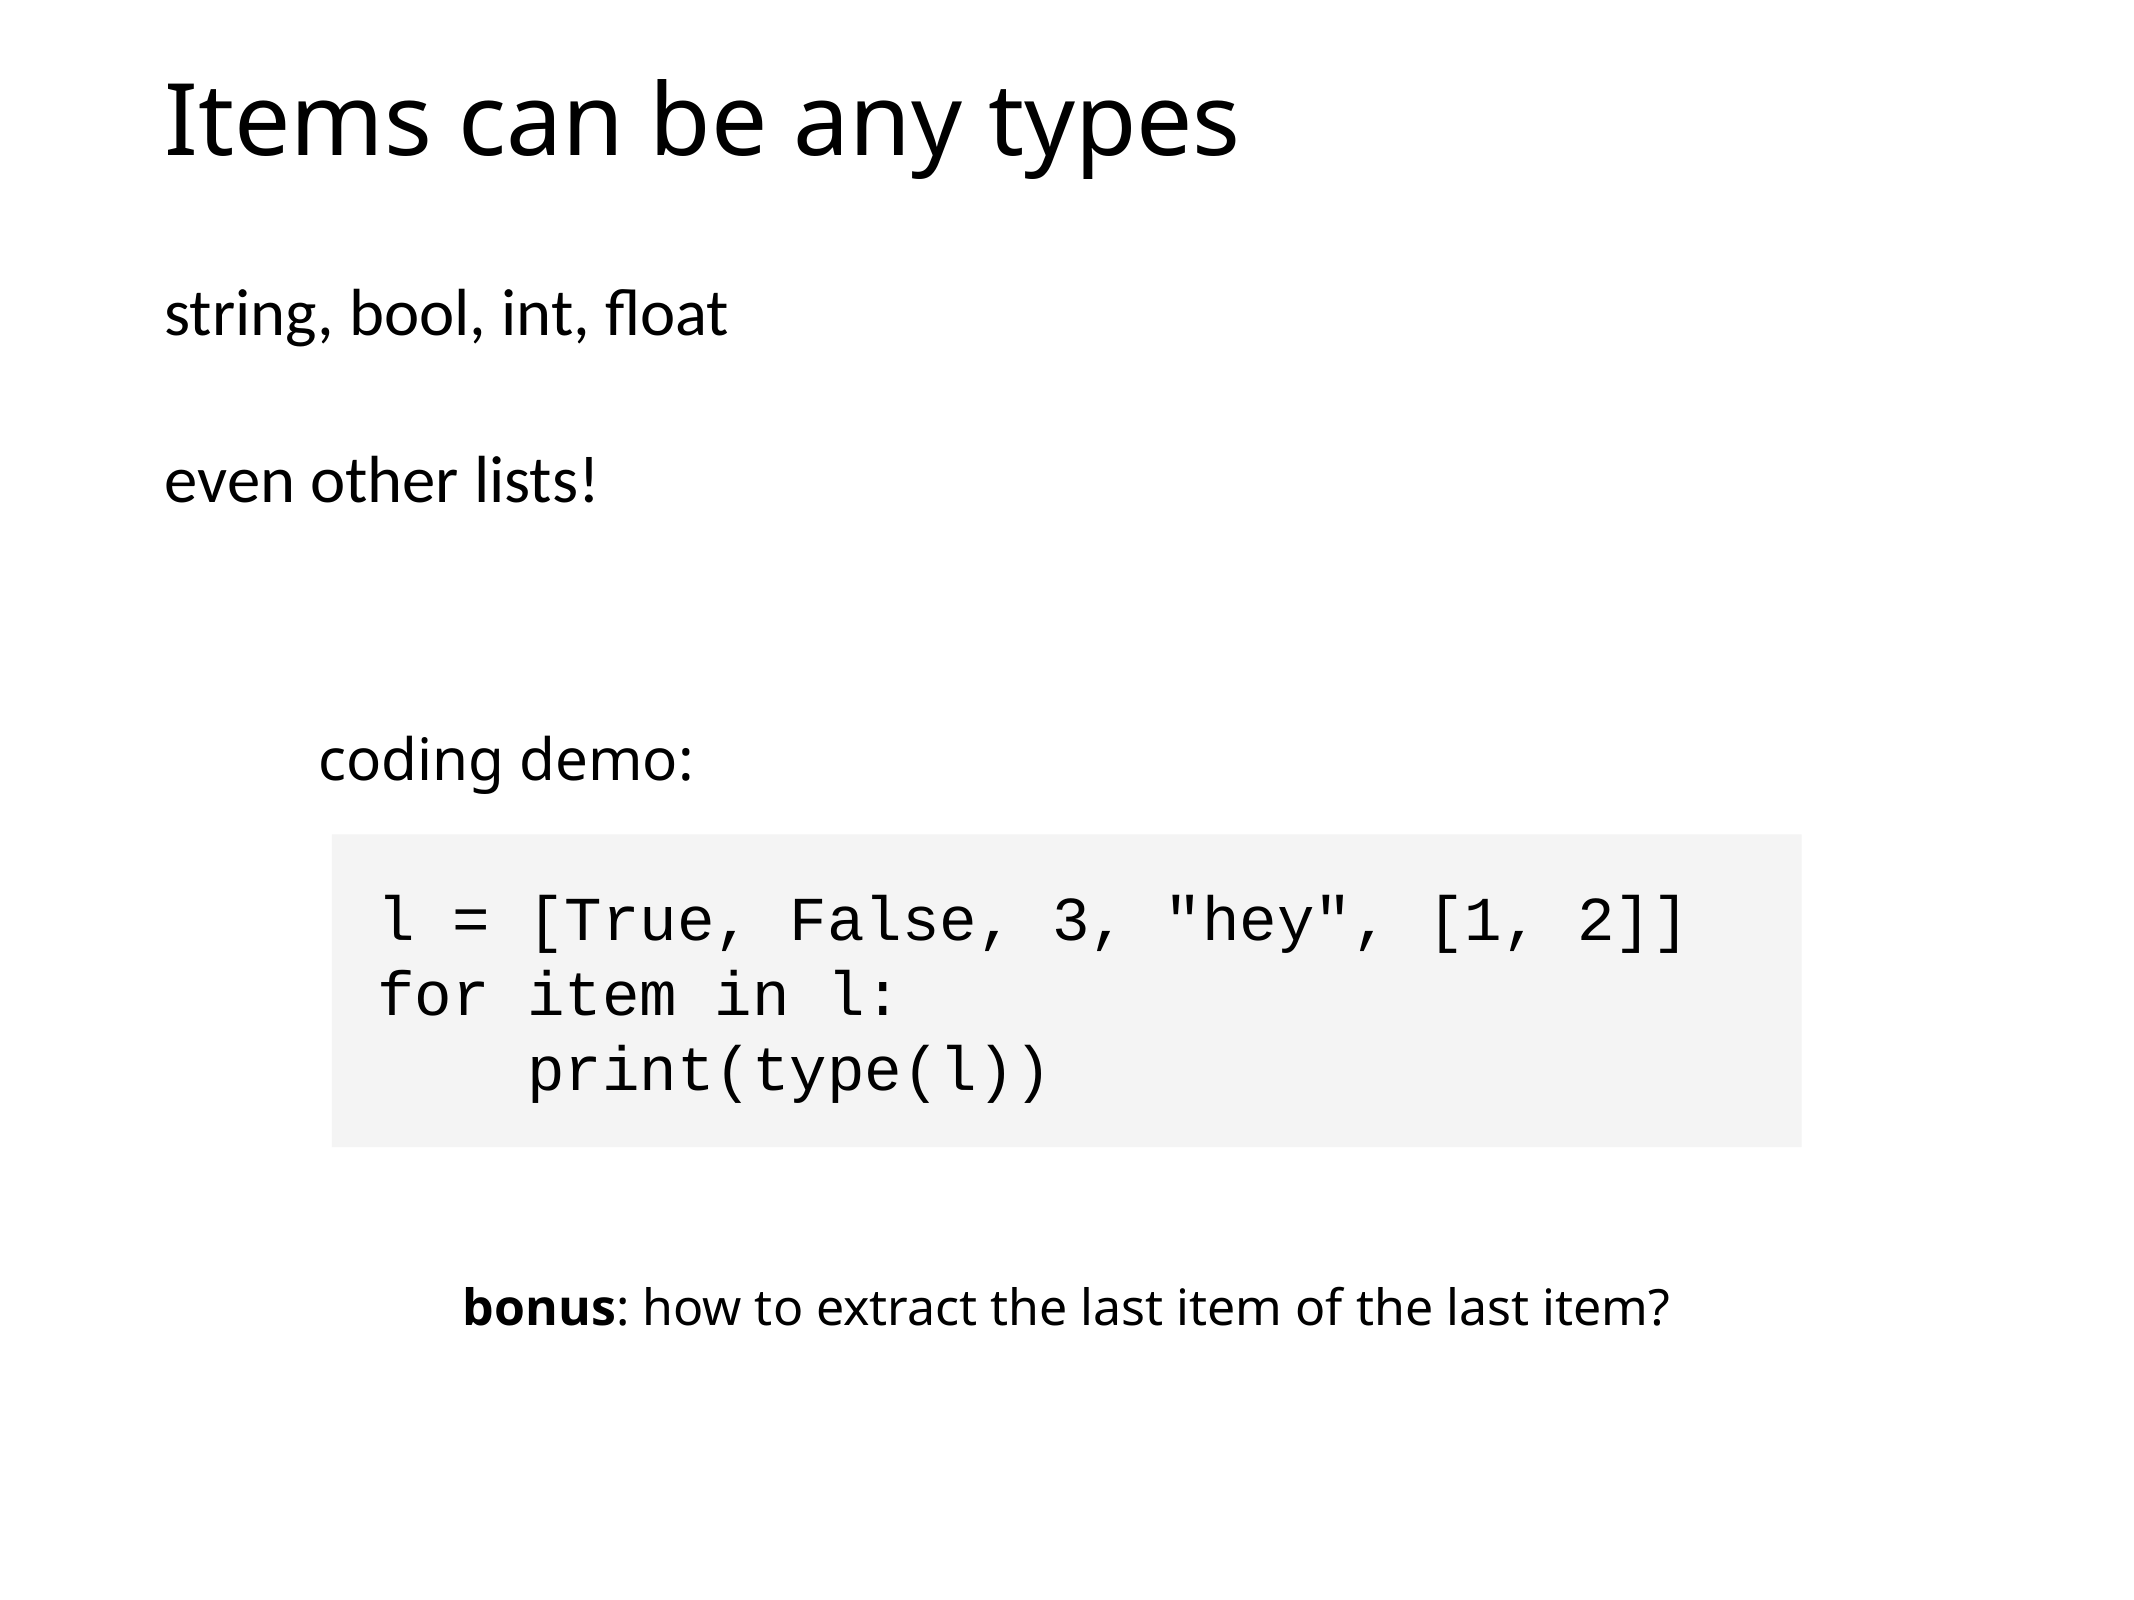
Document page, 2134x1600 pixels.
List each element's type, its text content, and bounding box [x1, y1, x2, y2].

title Items can be any types [155, 41, 1978, 191]
text_box coding demo: [310, 713, 702, 801]
text_box l = [True, False, 3, "hey", [1, 2]] for item in l: print(type(l)) [331, 834, 1802, 1148]
list string, bool, int, float even other lists! [155, 259, 1978, 605]
text_box bonus: how to extract the last item of the last item? [454, 1266, 1679, 1344]
